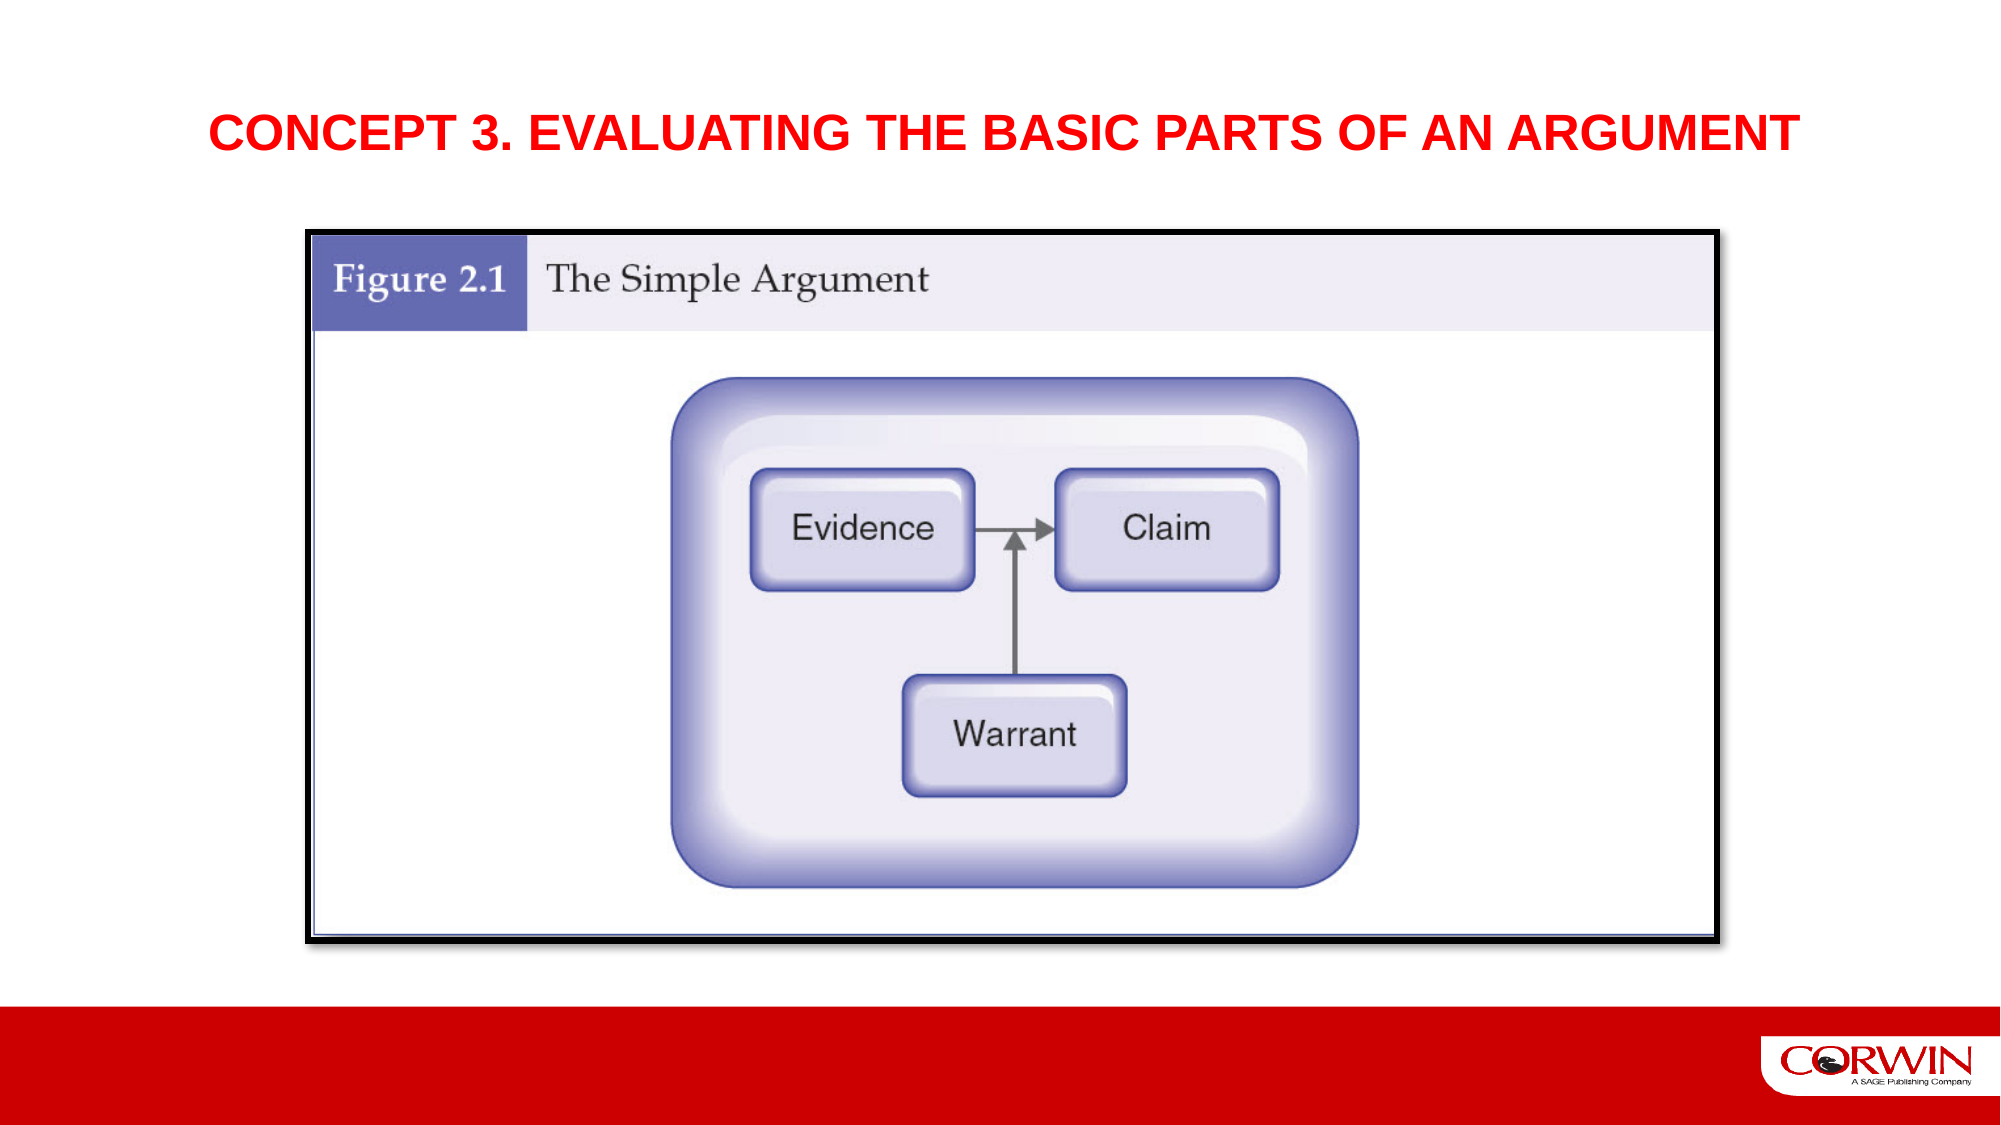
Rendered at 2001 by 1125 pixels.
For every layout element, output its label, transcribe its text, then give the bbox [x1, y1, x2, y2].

picture [0, 0, 2001, 1125]
title CONCEPT 3. EVALUATING THE BASIC PARTS OF AN ARGUMENT [150, 58, 1875, 276]
